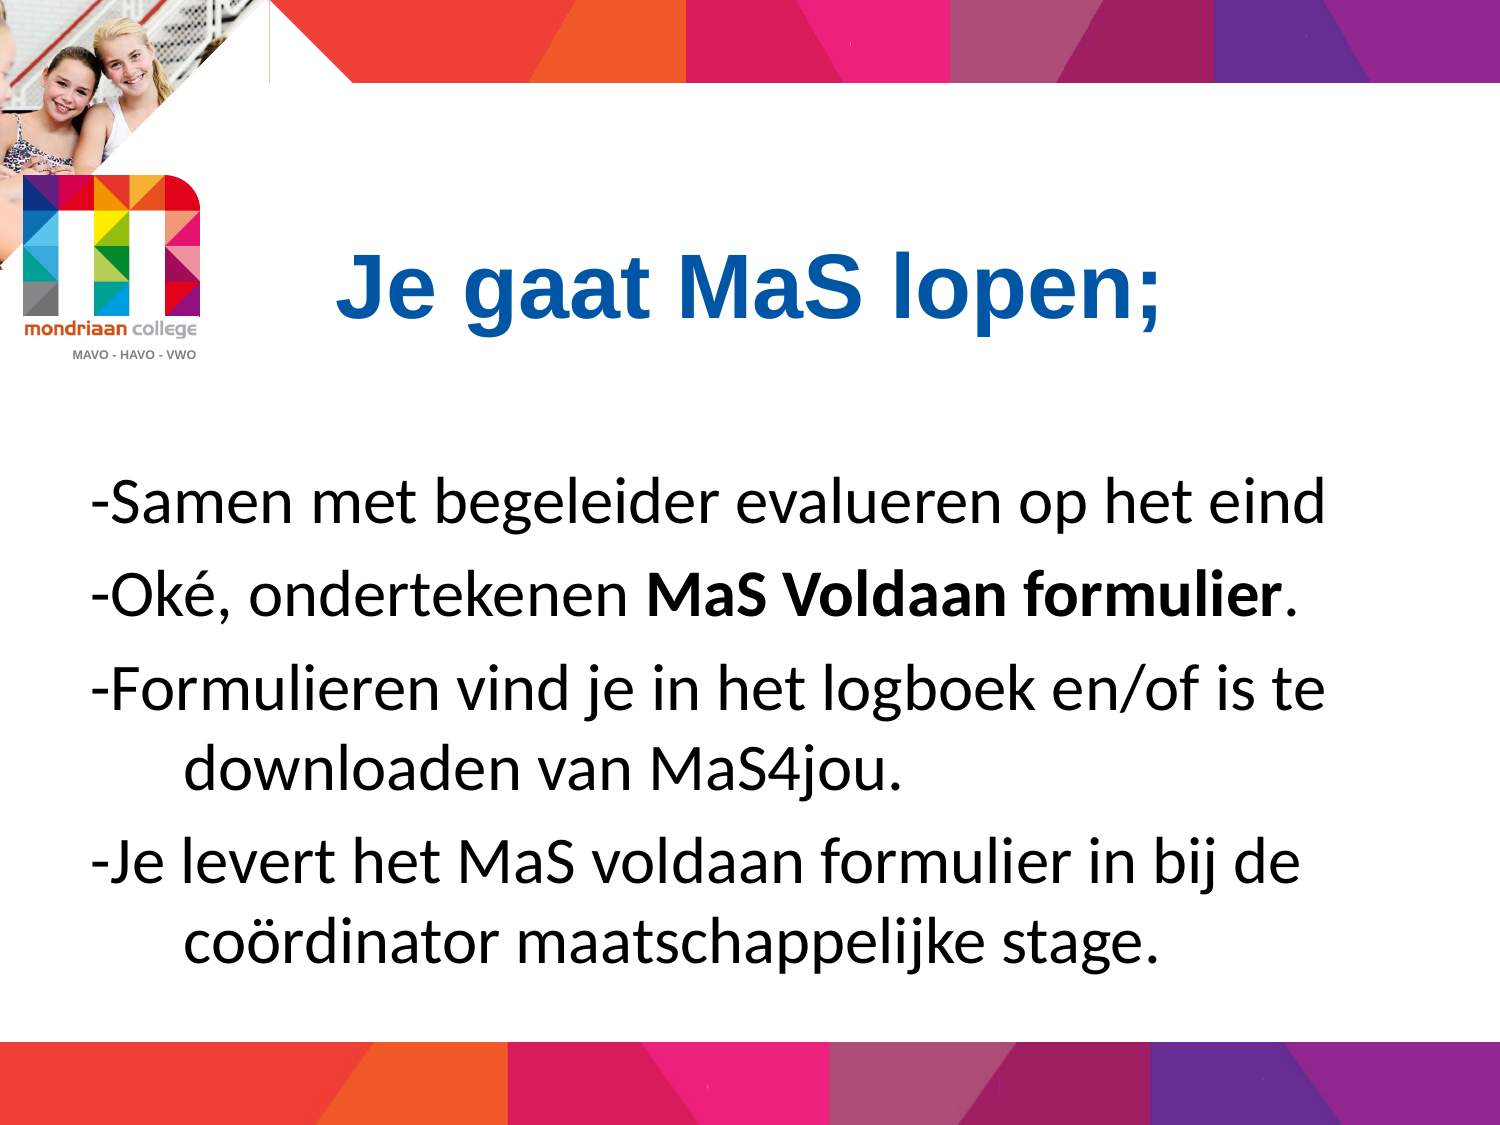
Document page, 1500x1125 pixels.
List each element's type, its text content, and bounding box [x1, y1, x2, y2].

list -Samen met begeleider evalueren op het eind -Oké, ondertekenen MaS Voldaan formulier. -Formulieren vind je in het logboek en/of is te downloaden van MaS4jou. -Je levert het MaS voldaan formulier in bij de coördinator maatschappelijke stage. [75, 356, 1426, 1099]
picture [0, 1042, 1500, 1125]
picture [271, 0, 1500, 83]
picture [0, 0, 264, 342]
title Je gaat MaS lopen; [75, 219, 1426, 356]
